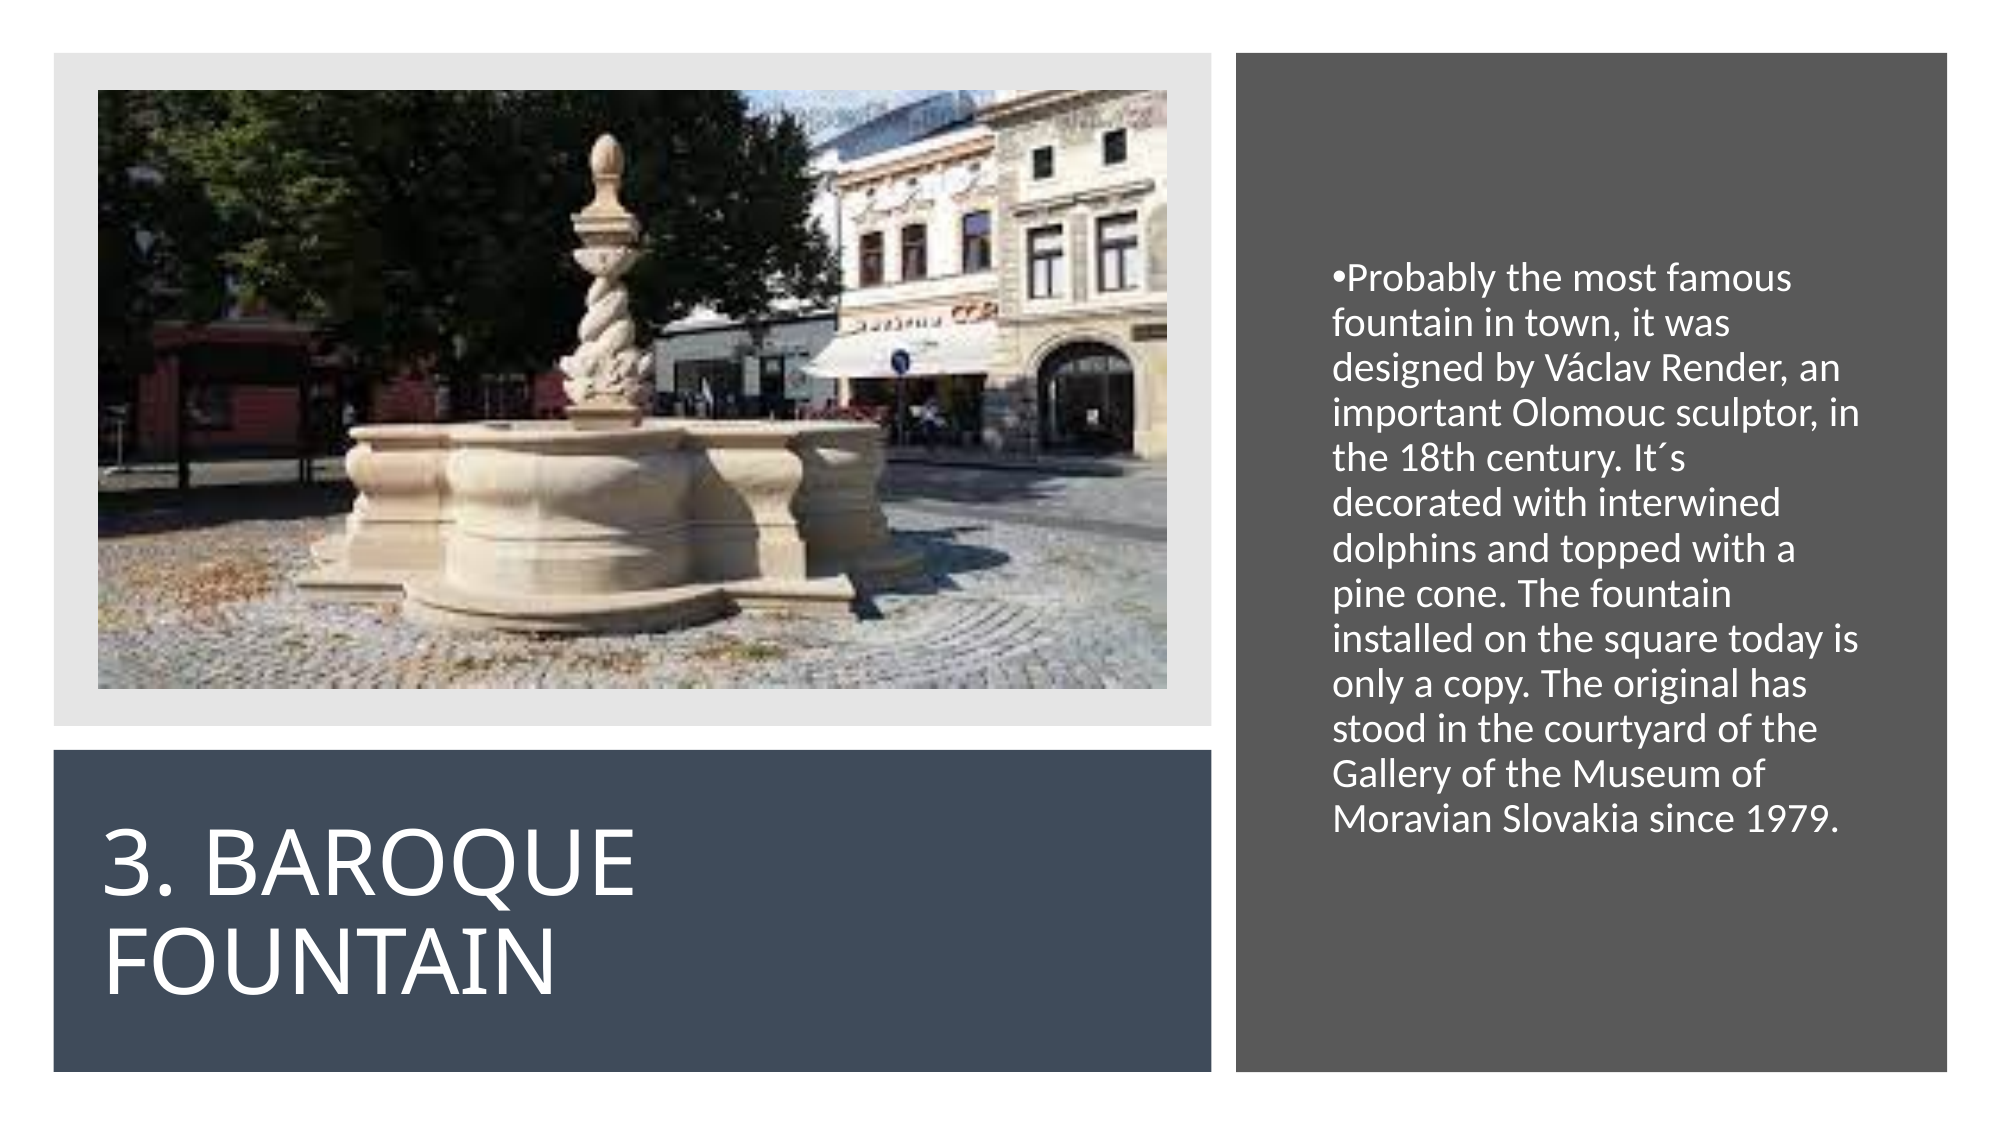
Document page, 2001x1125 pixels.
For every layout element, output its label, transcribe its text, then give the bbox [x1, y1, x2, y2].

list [98, 90, 1167, 689]
text_box [53, 749, 1212, 1073]
list Probably the most famous fountain in town, it was designed by Václav Render, an important Olomouc sculptor, in the 18th century. It´s decorated with interwined dolphins and topped with a pine cone. The fountain installed on the square today is only a copy. The original has stood in the courtyard of the Gallery of the Museum of Moravian Slovakia since 1979. [1317, 150, 1879, 947]
text_box [53, 52, 1212, 727]
text_box [1235, 52, 1948, 1073]
title 3. BAROQUE FOUNTAIN [85, 781, 1168, 1049]
